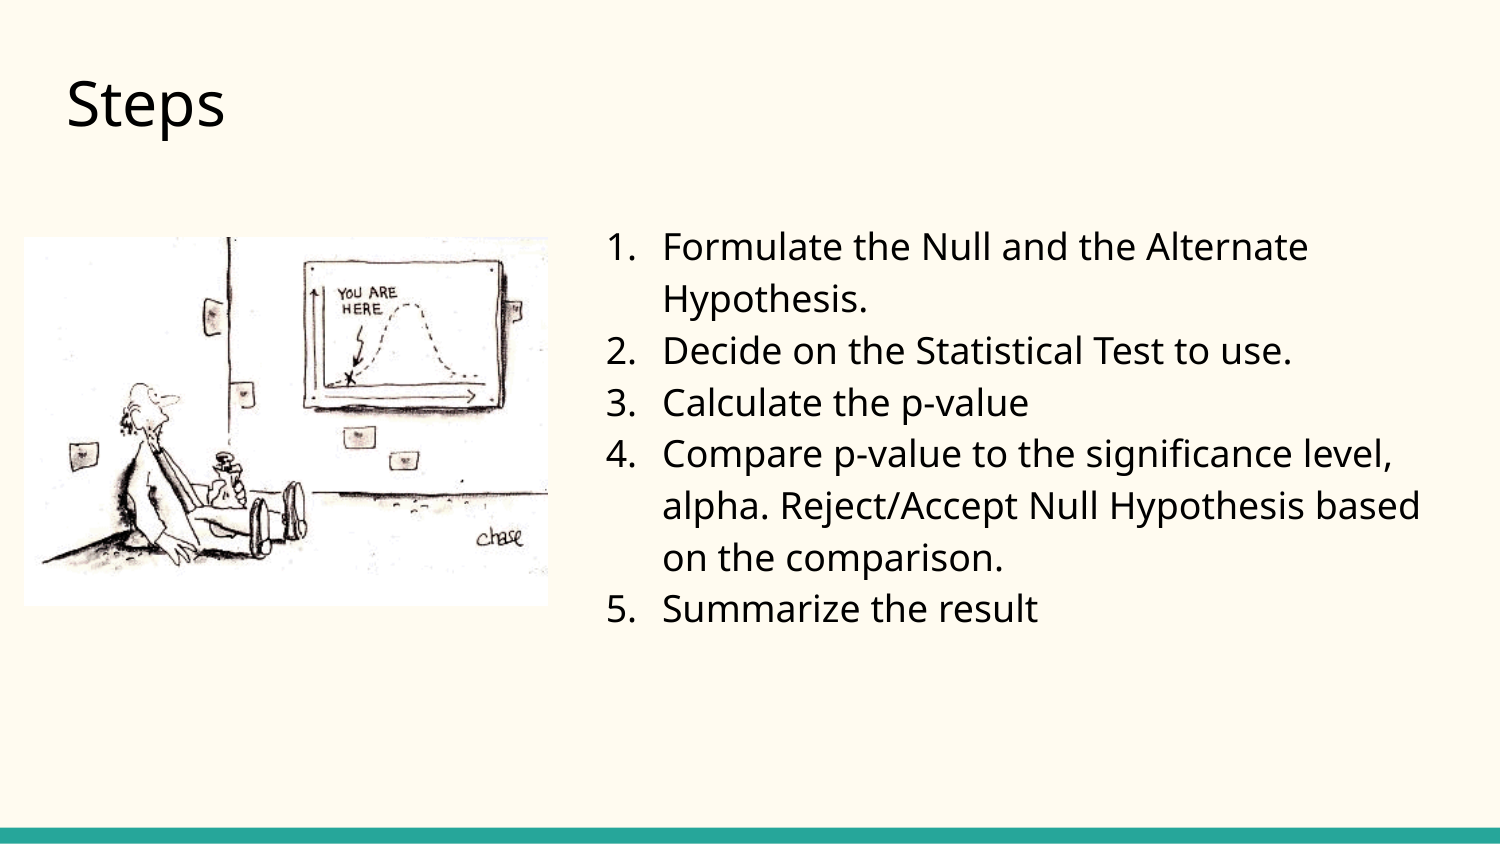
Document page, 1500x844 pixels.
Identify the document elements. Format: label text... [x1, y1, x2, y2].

title Steps [51, 49, 1449, 150]
list Formulate the Null and the Alternate Hypothesis.​ Decide on the Statistical Test to use.​ Calculate the p-value​ Compare p-value to the significance level, alpha. Reject/Accept Null Hypothesis based on the comparison. Summarize the result [572, 201, 1449, 759]
picture [24, 237, 548, 607]
